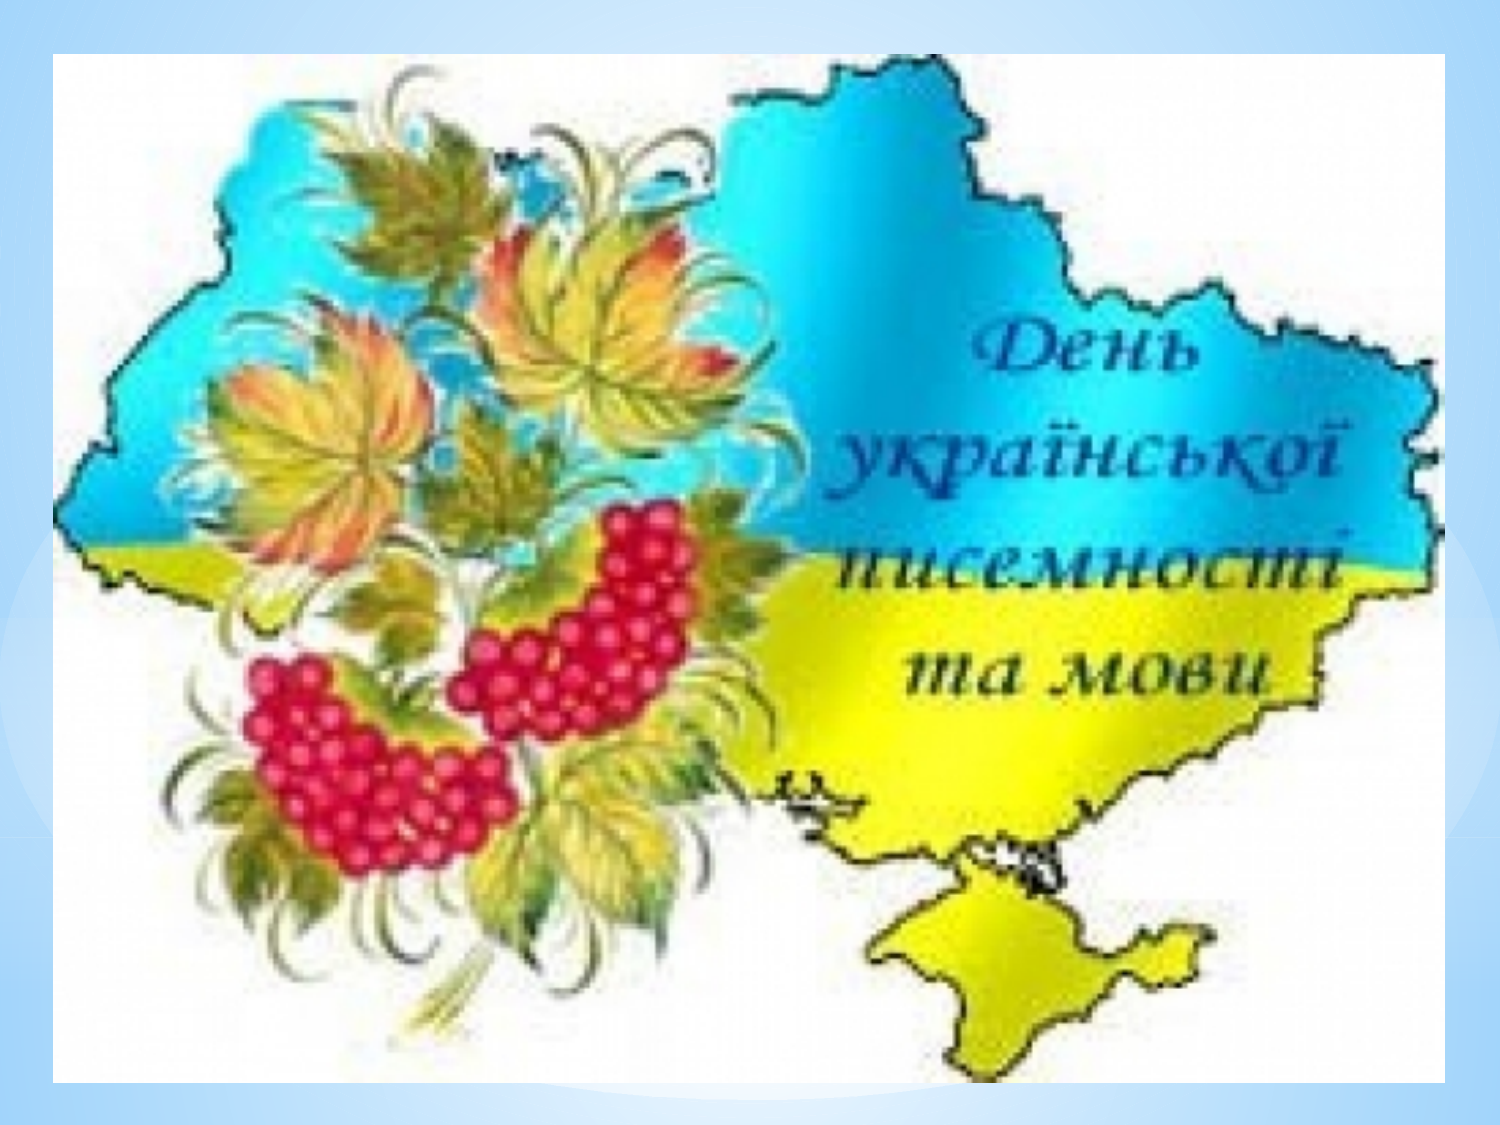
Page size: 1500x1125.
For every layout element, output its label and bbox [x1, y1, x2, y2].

list [52, 54, 1445, 1083]
